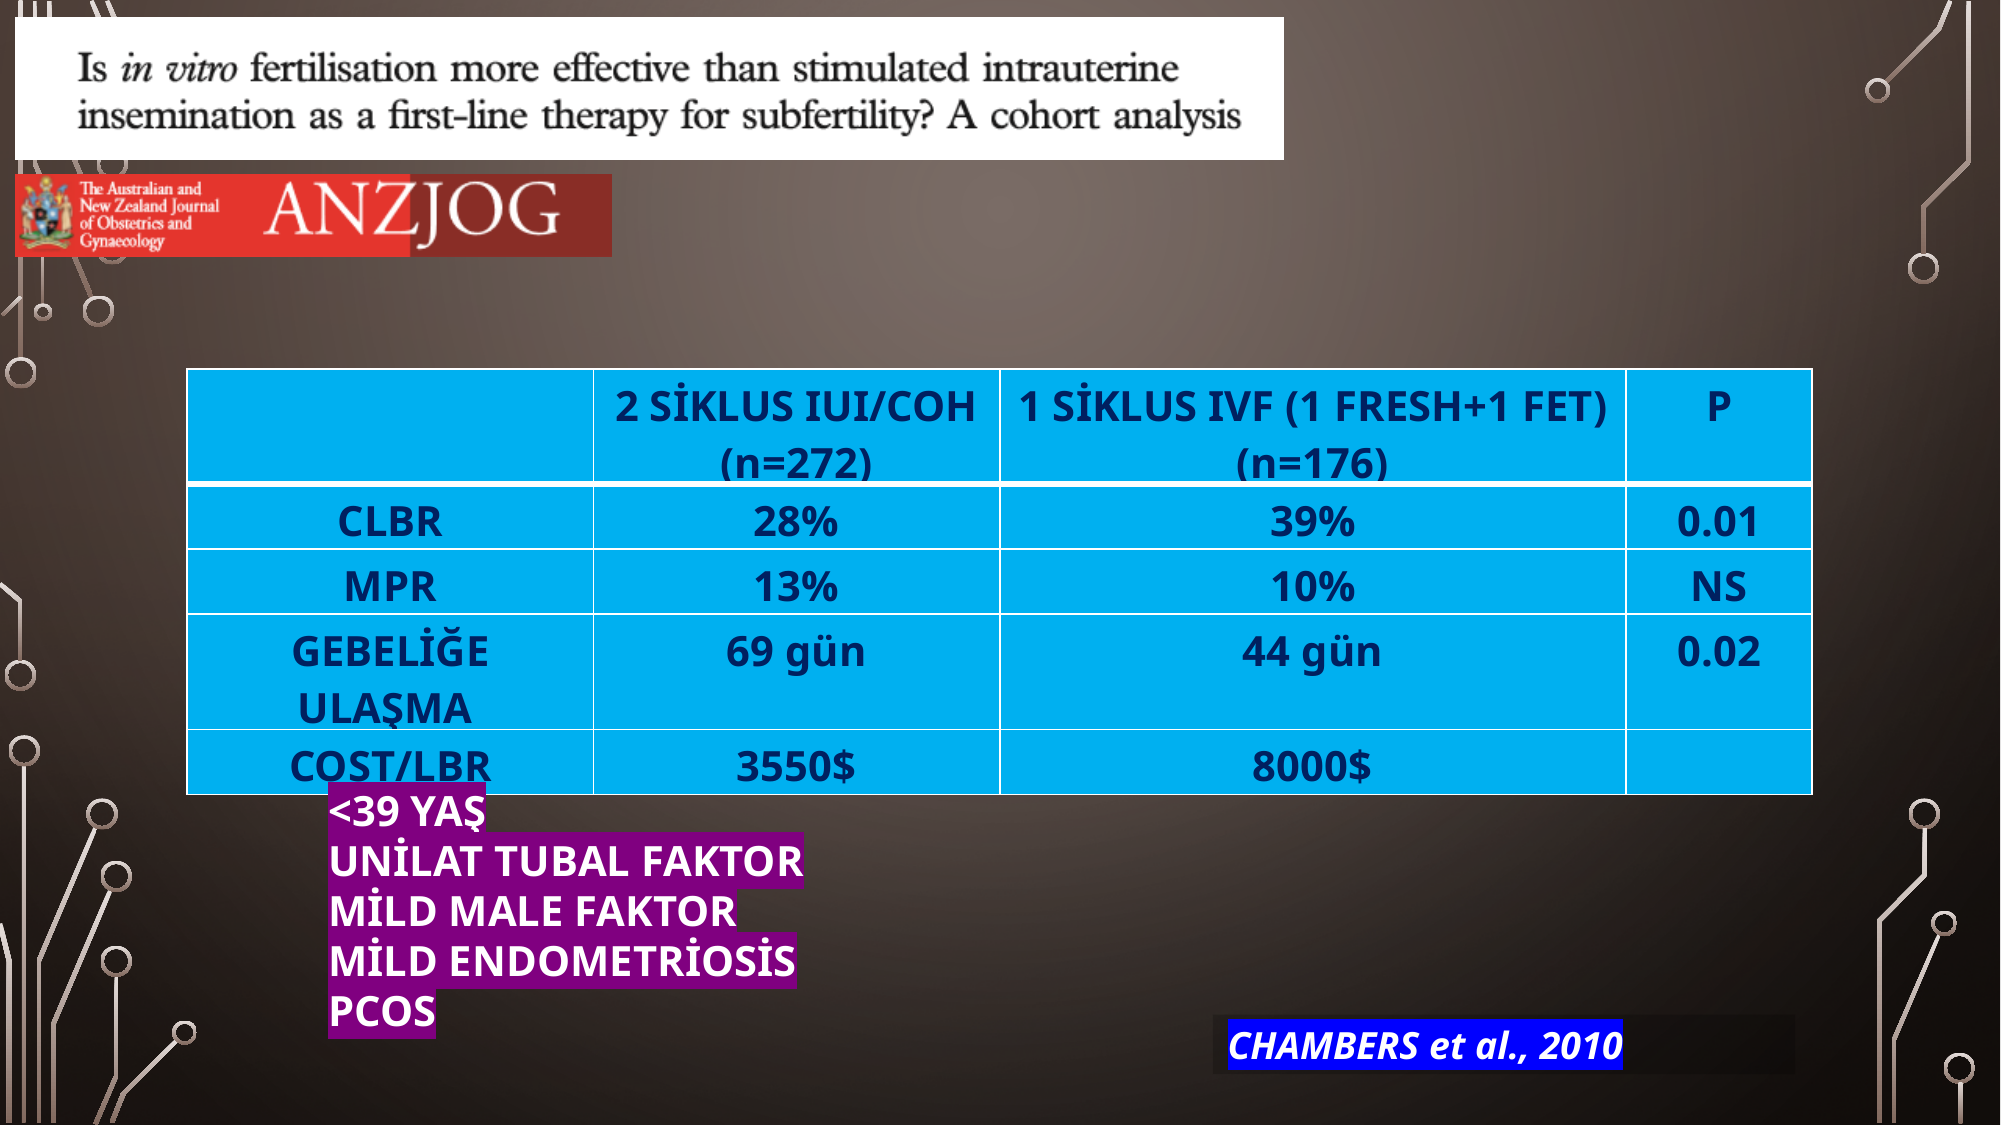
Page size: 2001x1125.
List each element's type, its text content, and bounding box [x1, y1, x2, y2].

table_cell 69 gün [594, 615, 999, 729]
table_cell 8000$ [1001, 730, 1625, 794]
table_cell 44 gün [1001, 615, 1625, 729]
table_cell CLBR [188, 487, 593, 548]
table_cell 3550$ [594, 730, 999, 794]
table_header [188, 370, 593, 481]
table_cell 13% [594, 550, 999, 613]
table_cell 39% [1001, 487, 1625, 548]
table_cell 0.01 [1627, 487, 1811, 548]
table_cell NS [1627, 550, 1811, 613]
table_header 1 SİKLUS IVF (1 FRESH+1 FET) (n=176) [1001, 370, 1625, 481]
table_cell GEBELİĞE ULAŞMA [188, 615, 593, 729]
table_header P [1627, 370, 1811, 481]
table_cell 10% [1001, 550, 1625, 613]
table_cell MPR [188, 550, 593, 613]
table_cell COST/LBR [188, 730, 593, 794]
table_header 2 SİKLUS IUI/COH (n=272) [594, 370, 999, 481]
table_cell [1627, 730, 1811, 794]
picture [14, 16, 1284, 160]
picture [14, 174, 613, 257]
table_cell 28% [594, 487, 999, 548]
text_box CHAMBERS et al., 2010 [1212, 1014, 1796, 1075]
table_cell 0.02 [1627, 615, 1811, 729]
text_box <39 YAŞ UNİLAT TUBAL FAKTOR MİLD MALE FAKTOR MİLD ENDOMETRİOSİS PCOS [313, 777, 853, 1043]
